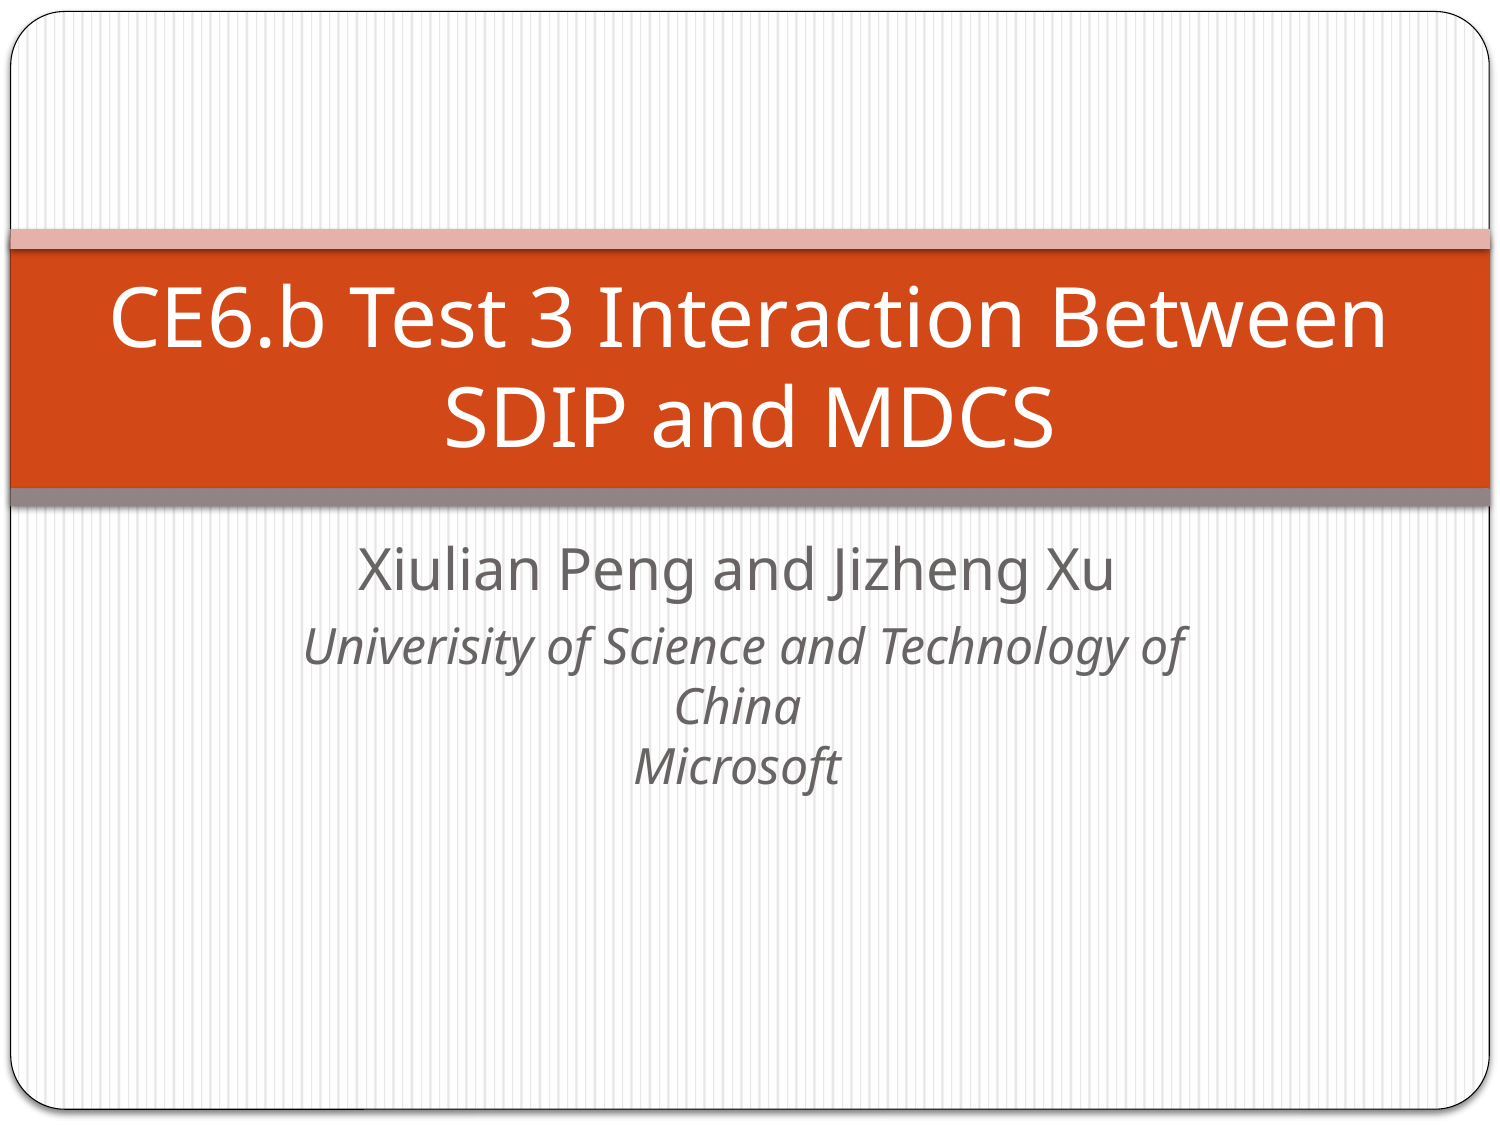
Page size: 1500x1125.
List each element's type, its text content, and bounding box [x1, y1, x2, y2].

title CE6.b Test 3 Interaction Between SDIP and MDCS [75, 247, 1425, 489]
subtitle Xiulian Peng and Jizheng Xu Univerisity of Science and Technology of China Microsoft [212, 525, 1263, 788]
